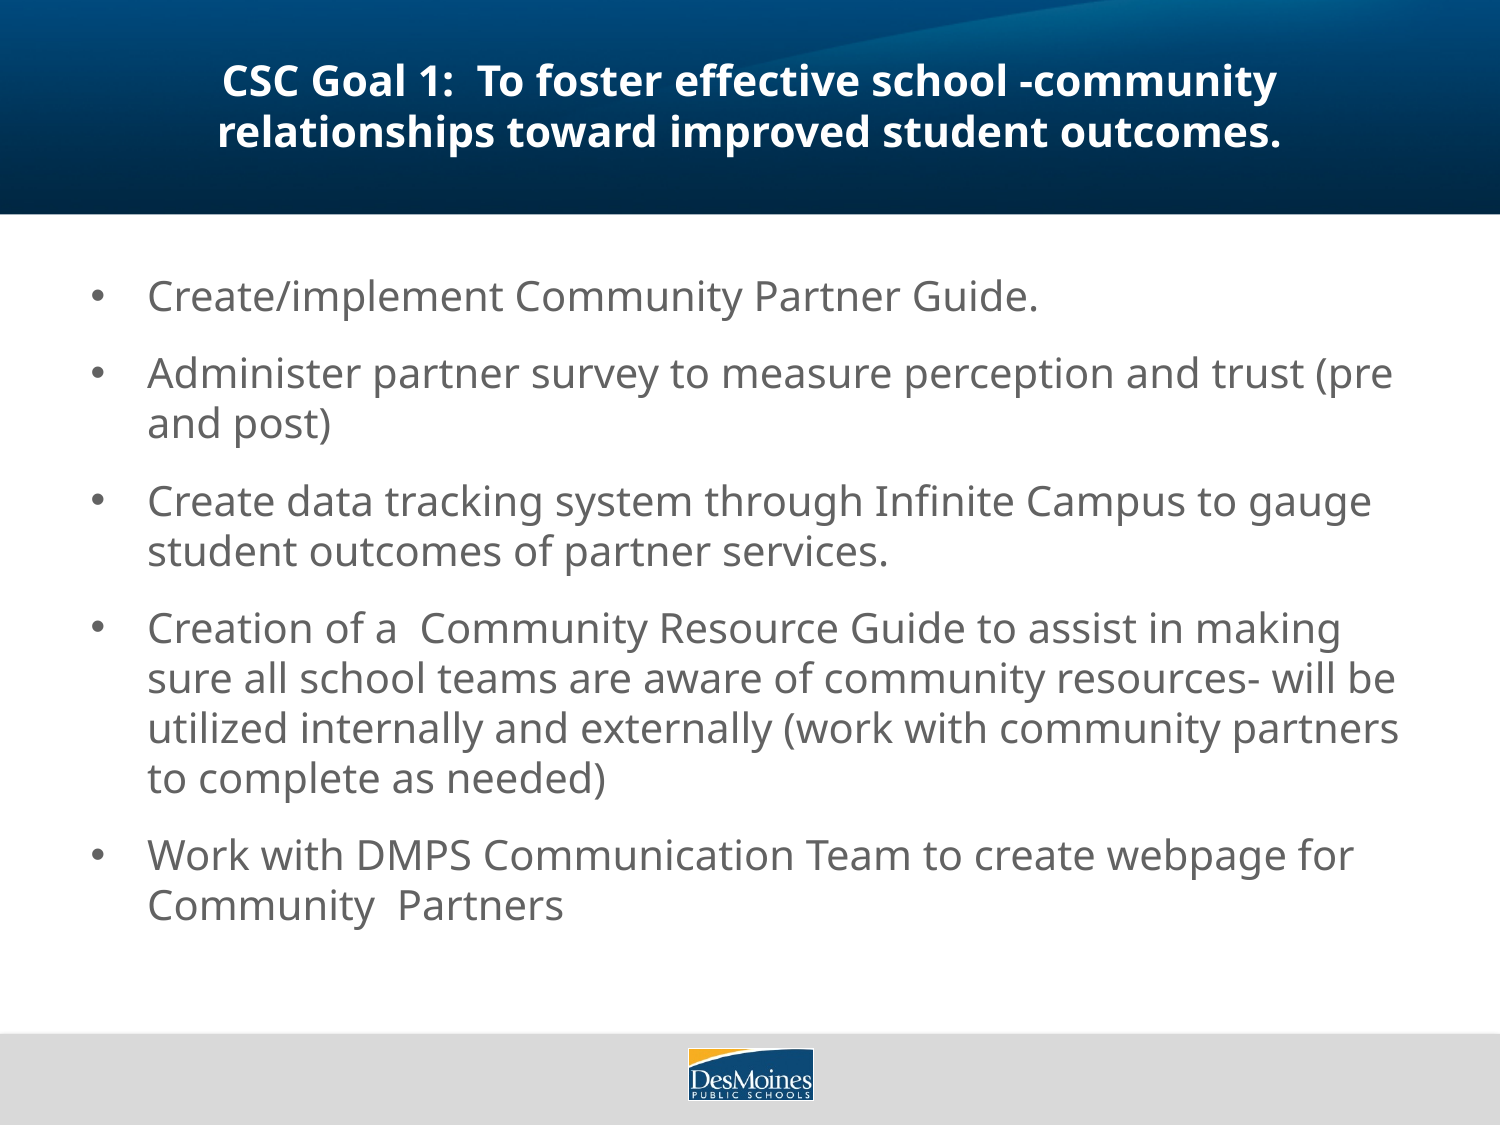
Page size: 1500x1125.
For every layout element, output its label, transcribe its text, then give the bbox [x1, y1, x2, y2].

picture [689, 1049, 813, 1100]
list Create/implement Community Partner Guide. Administer partner survey to measure perception and trust (pre and post) Create data tracking system through Infinite Campus to gauge student outcomes of partner services. Creation of a Community Resource Guide to assist in making sure all school teams are aware of community resources- will be utilized internally and externally (work with community partners to complete as needed) Work with DMPS Communication Team to create webpage for Community Partners [75, 262, 1425, 1005]
picture [0, 0, 1500, 1033]
title CSC Goal 1: To foster effective school -community relationships toward improved student outcomes. [75, 45, 1425, 233]
